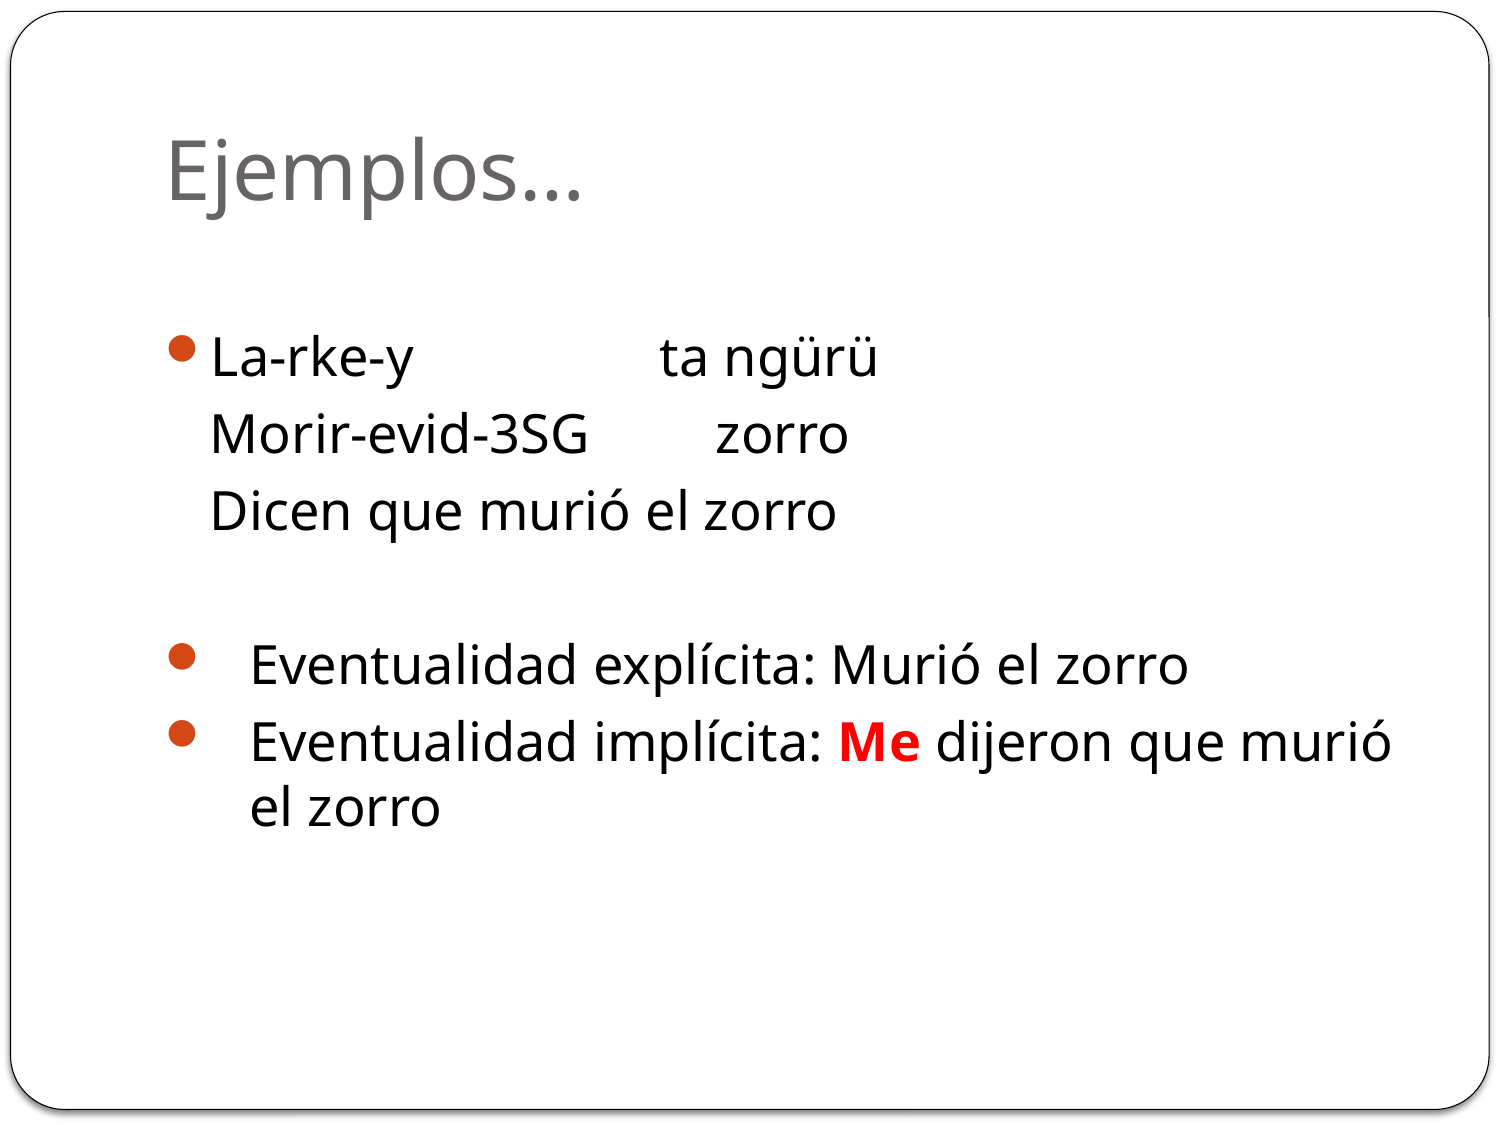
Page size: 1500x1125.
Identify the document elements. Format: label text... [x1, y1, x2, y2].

list La-rke-y ta ngürü Morir-evid-3SG zorro Dicen que murió el zorro Eventualidad explícita: Murió el zorro Eventualidad implícita: Me dijeron que murió el zorro [150, 237, 1425, 988]
title Ejemplos… [150, 45, 1425, 233]
